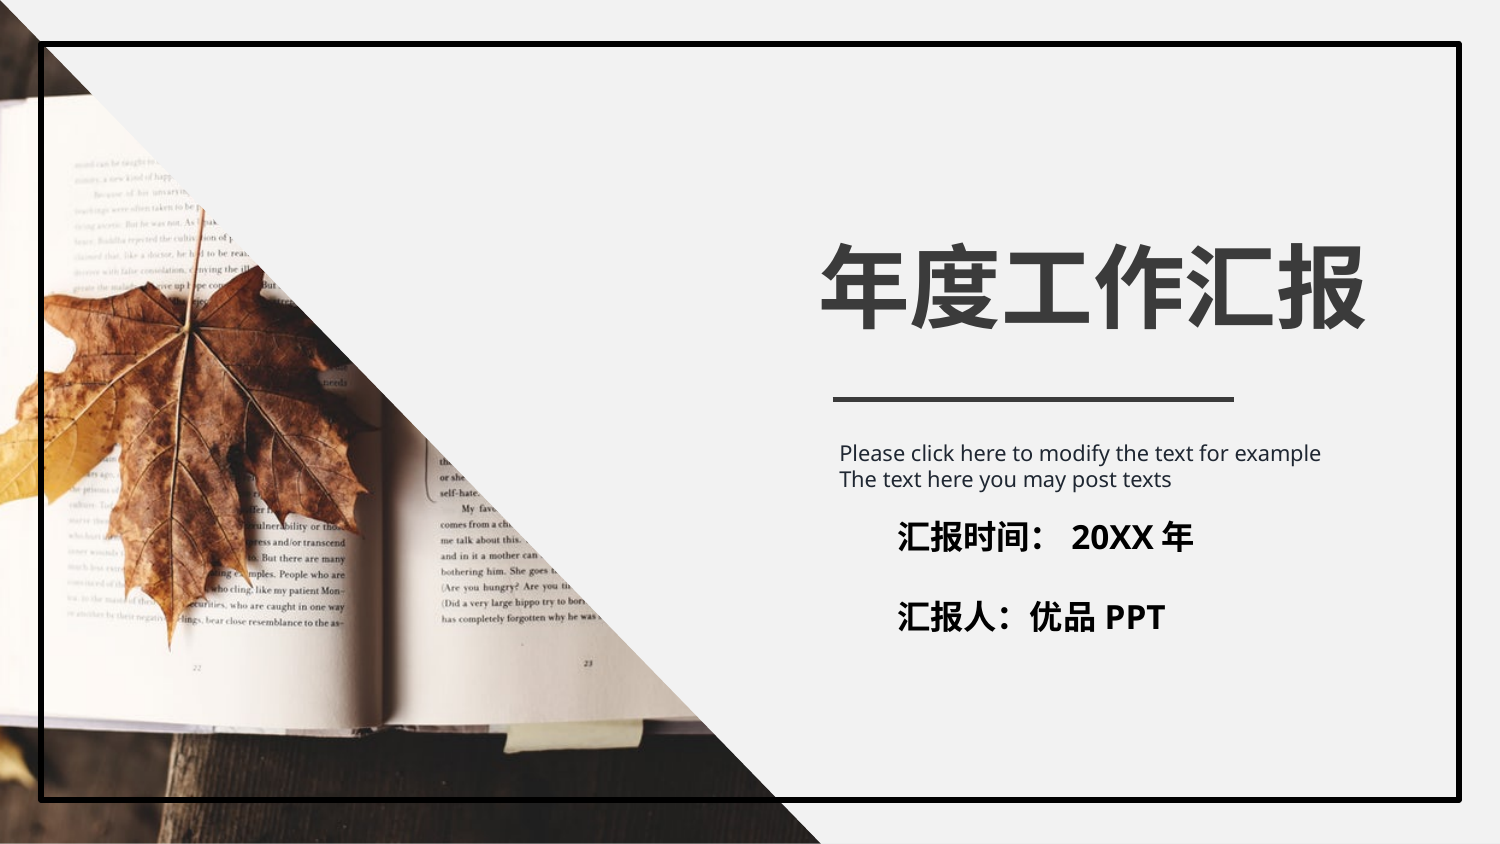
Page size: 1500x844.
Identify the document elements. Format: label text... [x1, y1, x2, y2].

text_box [39, 42, 1461, 802]
text_box Please click here to modify the text for example The text here you may post texts [824, 431, 1500, 500]
text_box [0, 0, 823, 844]
text_box 年度工作汇报 [803, 222, 1394, 348]
text_box 汇报时间：20XX年 汇报人：优品PPT [882, 508, 1338, 644]
